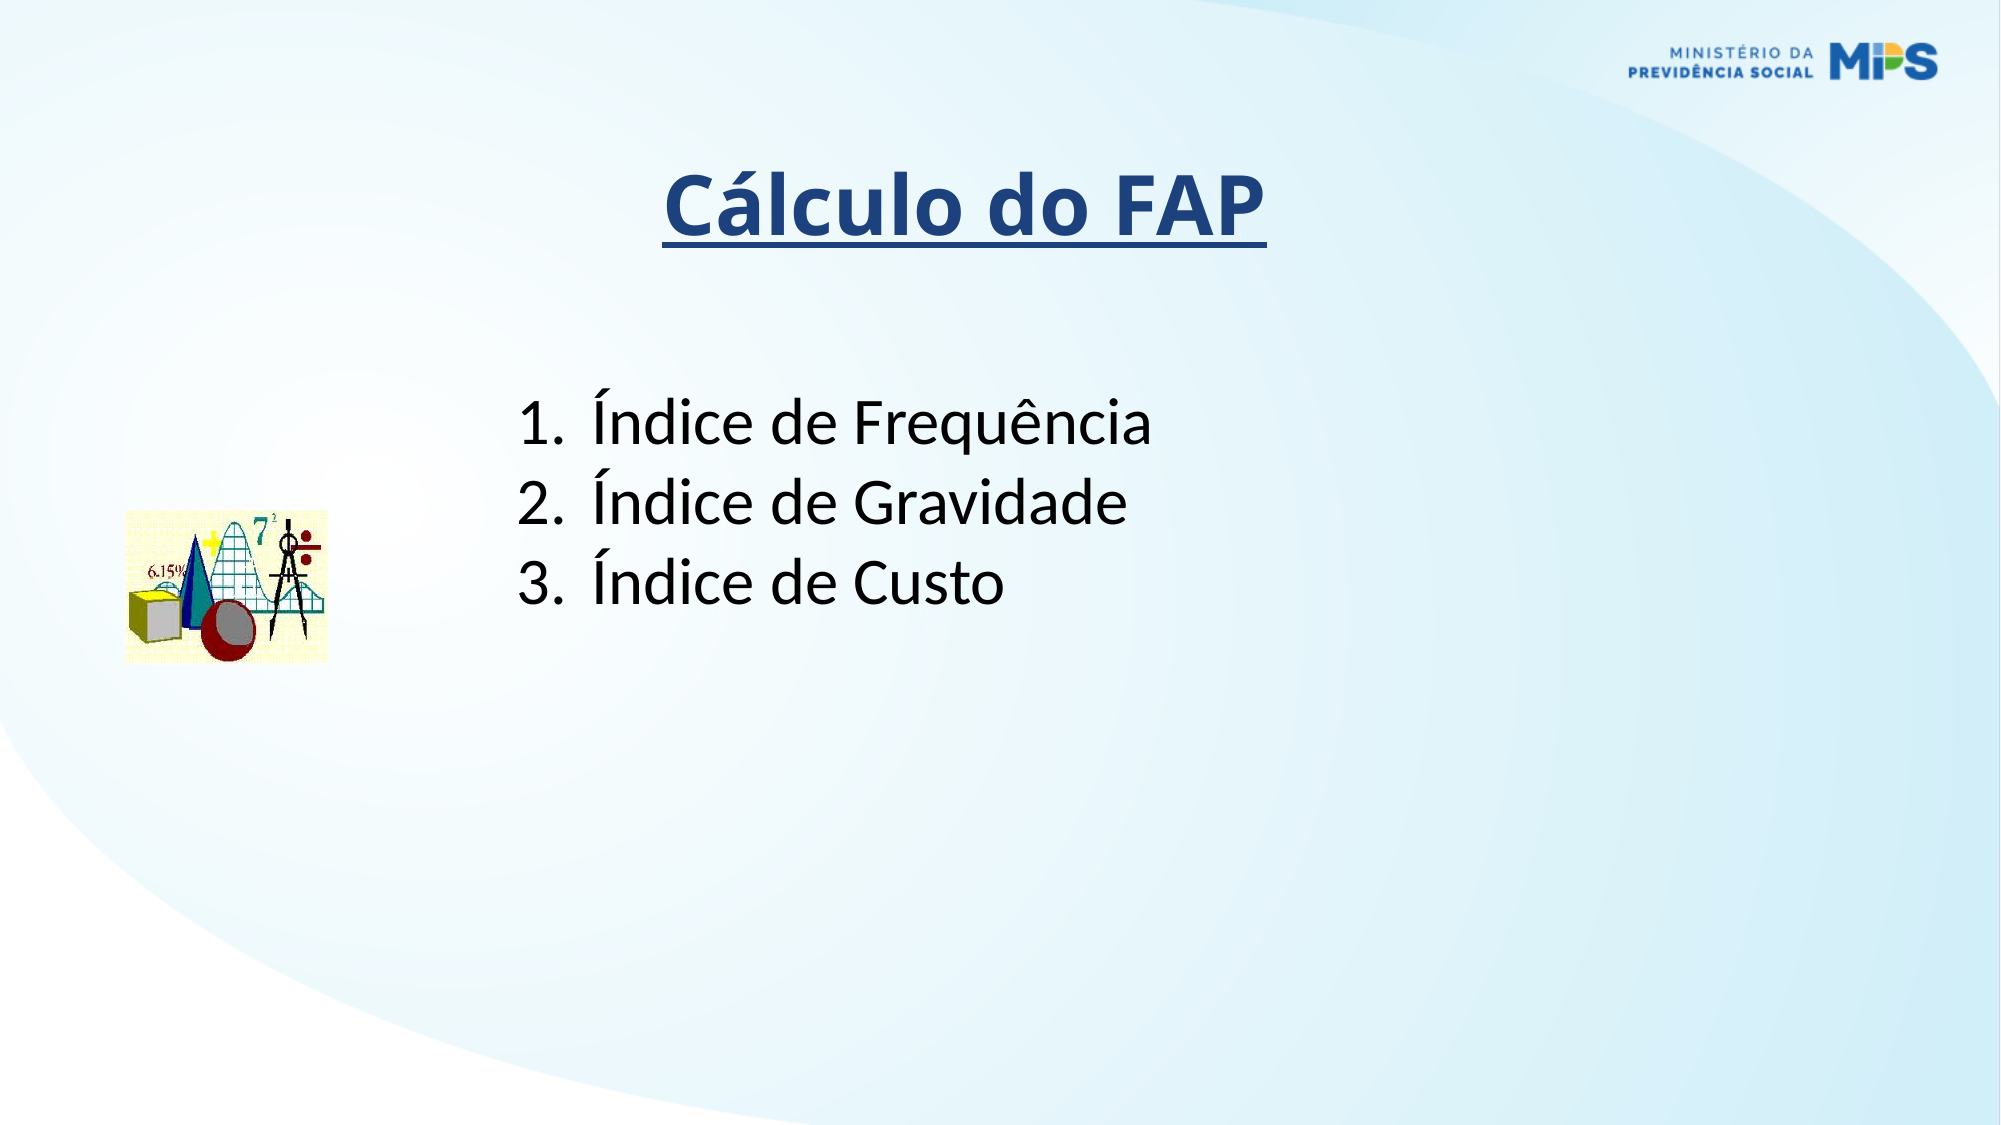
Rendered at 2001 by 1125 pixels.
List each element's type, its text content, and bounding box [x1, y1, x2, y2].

text_box Cálculo do FAP [66, 145, 1863, 260]
picture [0, 0, 2001, 1125]
text_box Índice de Frequência Índice de Gravidade Índice de Custo [427, 290, 1710, 756]
